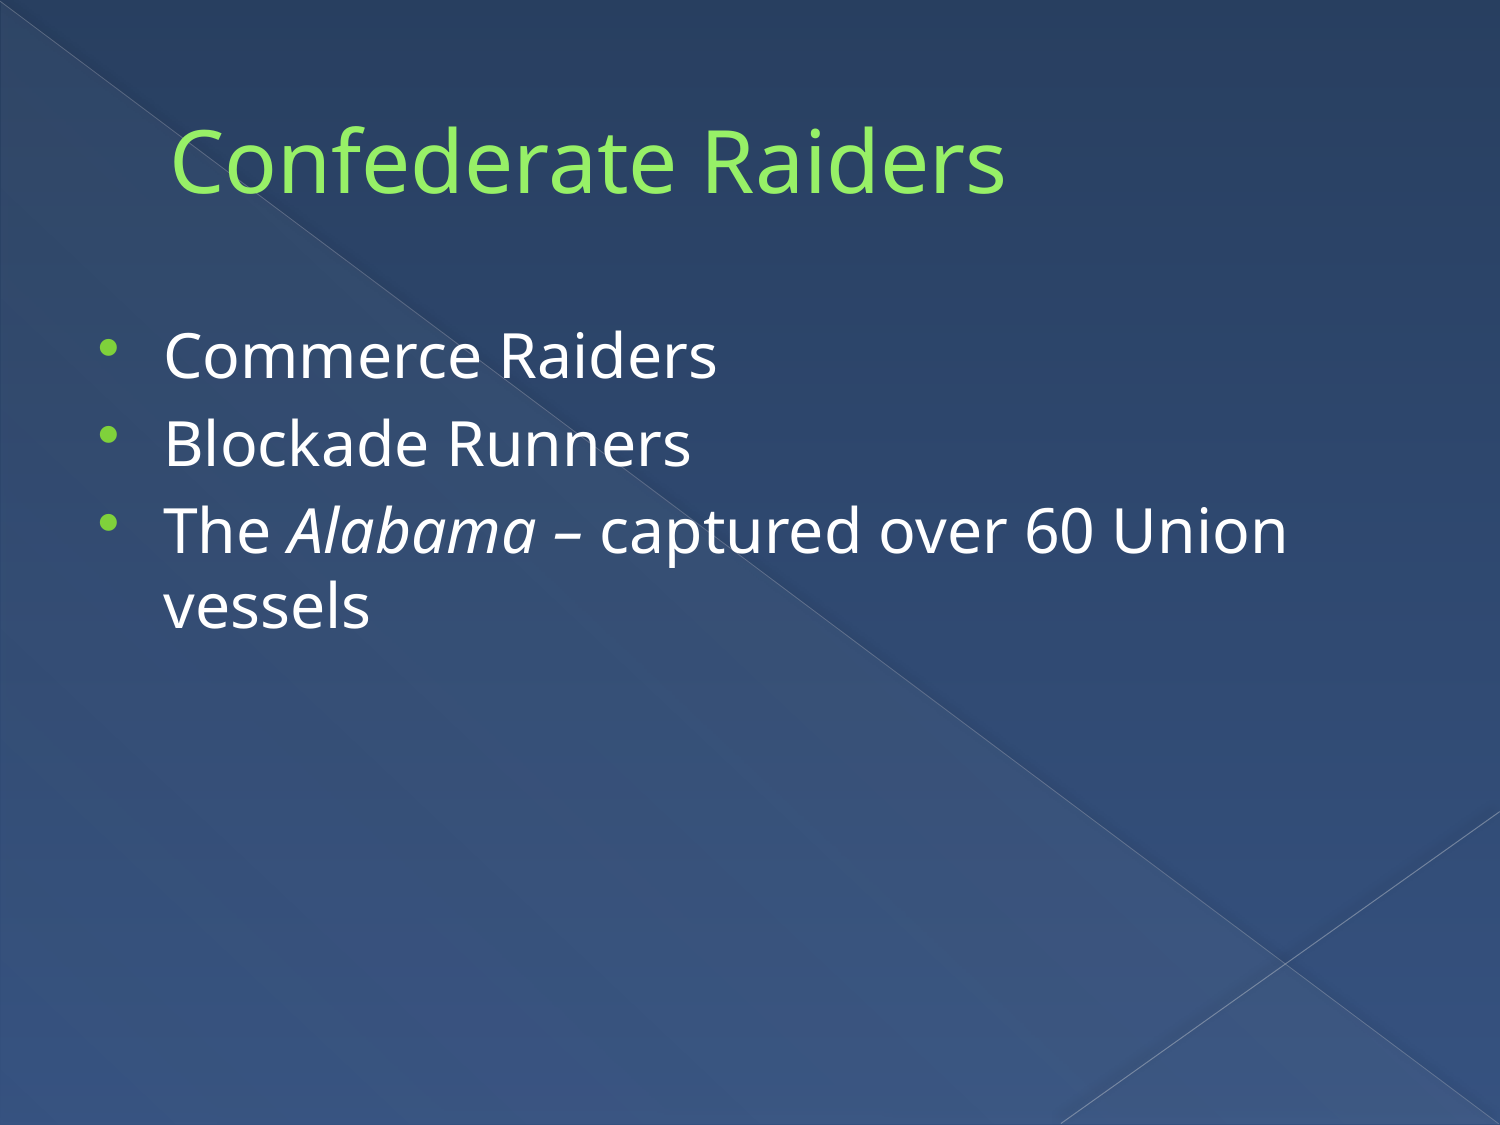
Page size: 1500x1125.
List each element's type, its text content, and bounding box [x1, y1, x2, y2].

title Confederate Raiders [75, 43, 1425, 274]
list Commerce Raiders Blockade Runners The Alabama – captured over 60 Union vessels [75, 308, 1425, 1059]
